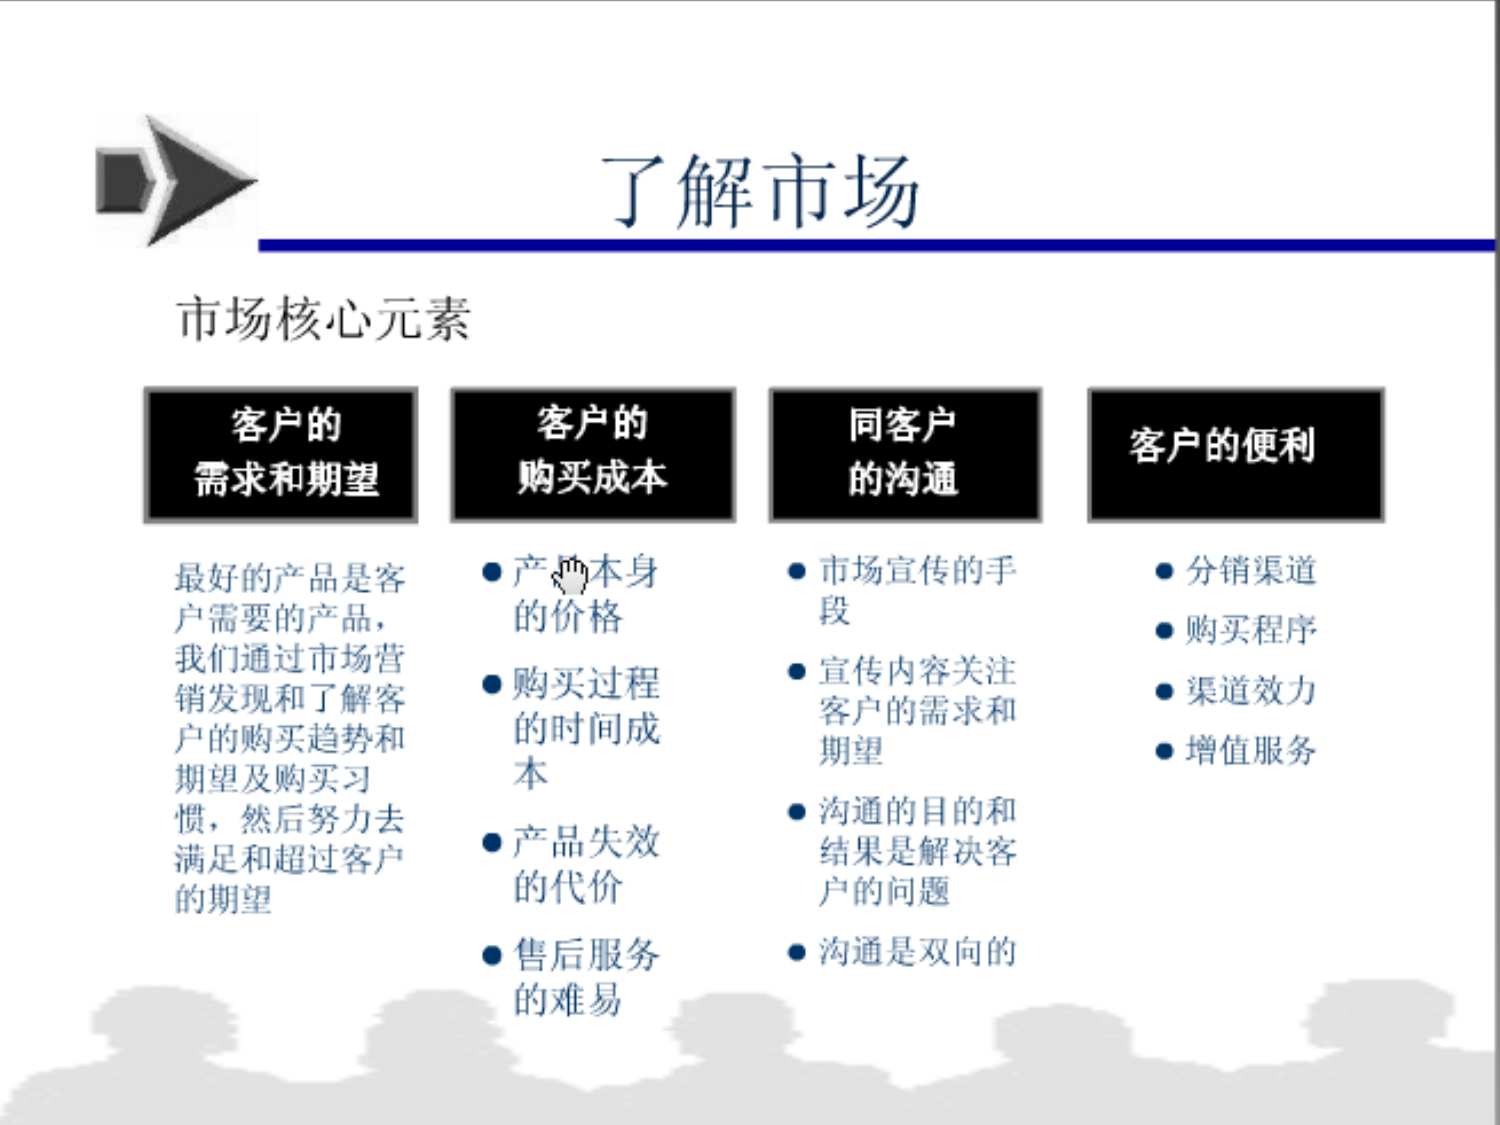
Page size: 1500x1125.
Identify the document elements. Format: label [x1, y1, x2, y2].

list [0, 0, 1500, 1125]
